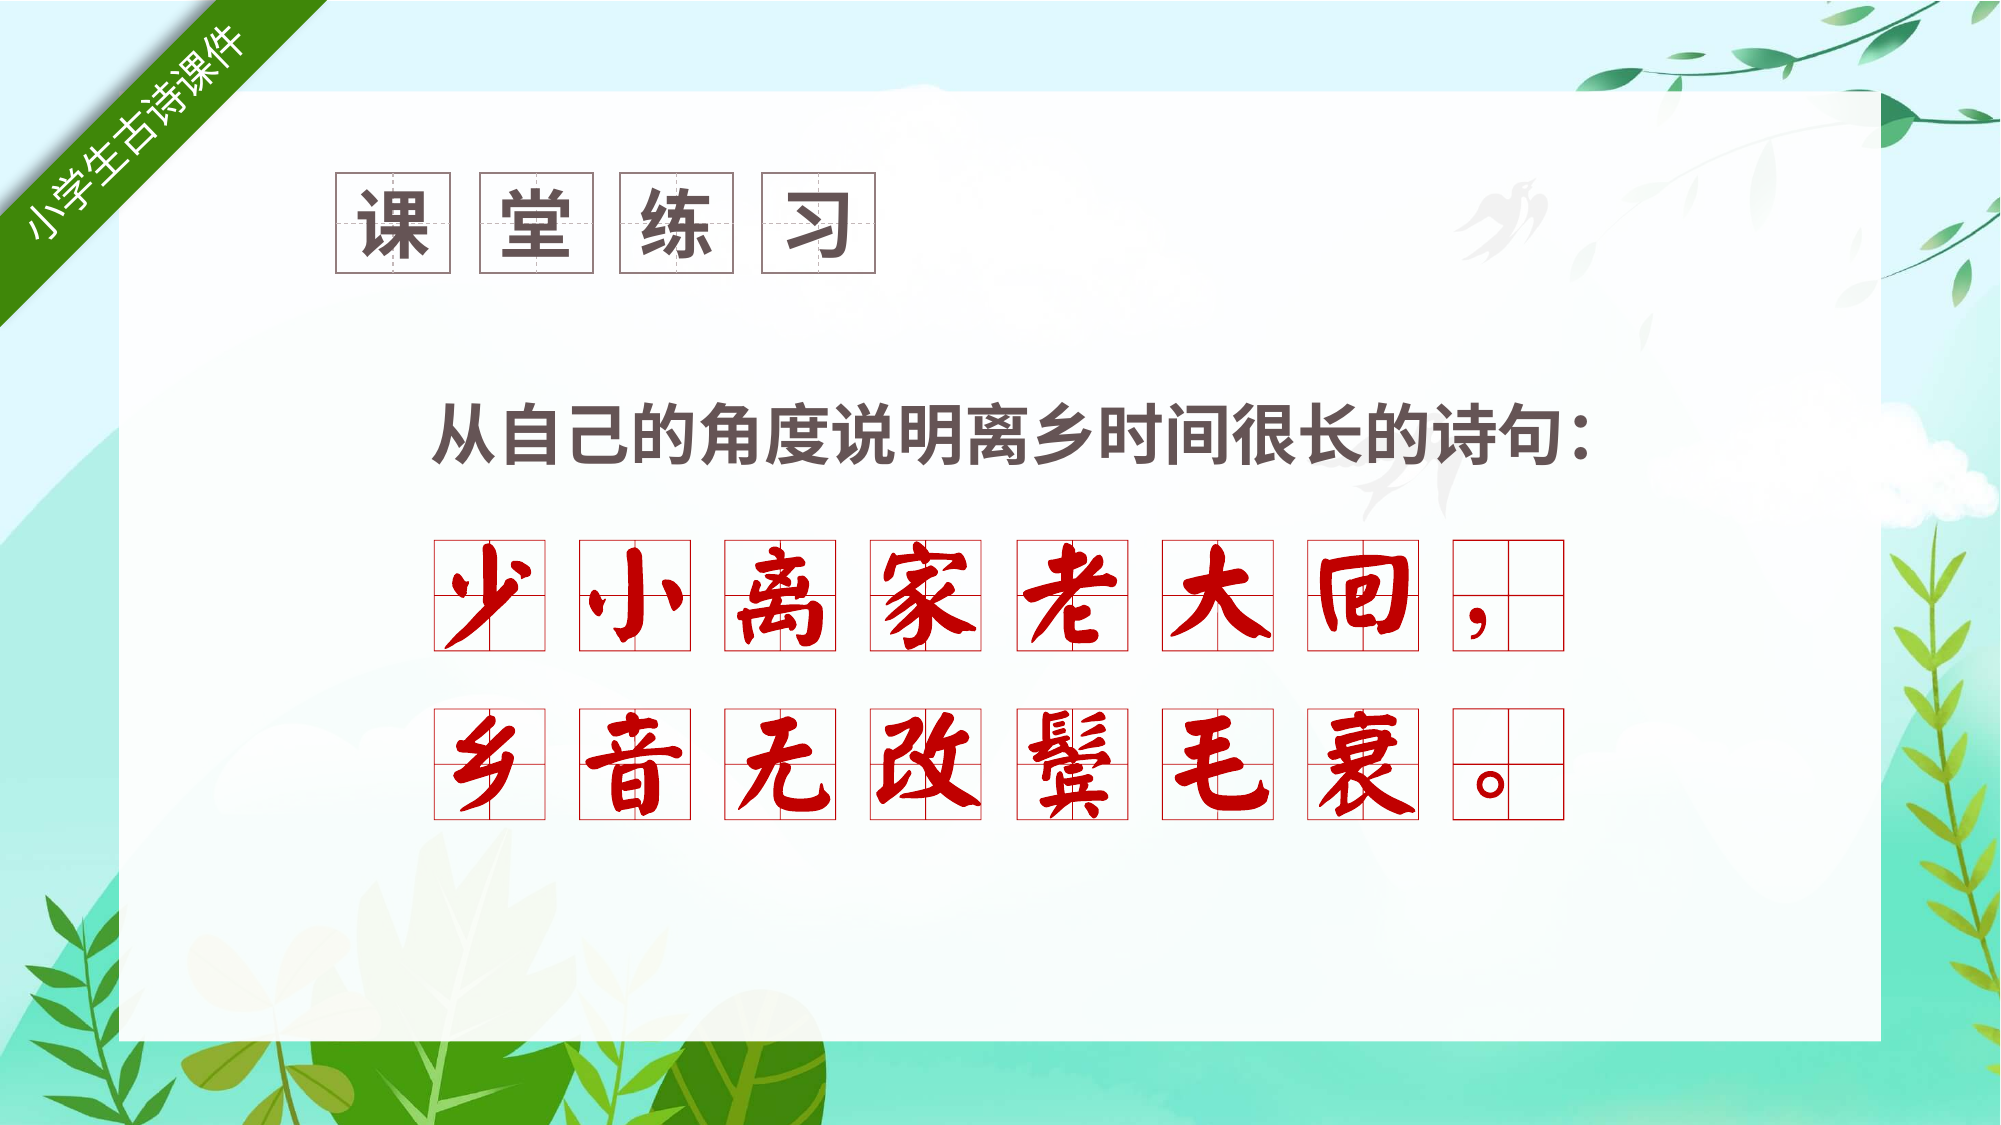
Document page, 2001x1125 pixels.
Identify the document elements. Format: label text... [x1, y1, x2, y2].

text_box [579, 539, 691, 652]
text_box [869, 708, 982, 821]
text_box [579, 708, 691, 821]
text_box [1452, 539, 1565, 652]
text_box [1016, 539, 1129, 652]
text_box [336, 170, 875, 277]
text_box [1161, 539, 1274, 652]
text_box [1307, 539, 1419, 652]
text_box [1307, 708, 1419, 821]
text_box [1161, 708, 1274, 821]
text_box [724, 708, 837, 821]
text_box [1016, 708, 1129, 821]
text_box [869, 539, 982, 652]
picture [0, 1, 214, 215]
text_box [1452, 708, 1565, 821]
text_box [433, 539, 546, 652]
text_box 从自己的角度说明离乡时间很长的诗句： [383, 345, 1679, 481]
text_box [724, 539, 837, 652]
text_box [433, 708, 546, 821]
picture [0, 1, 2001, 1125]
